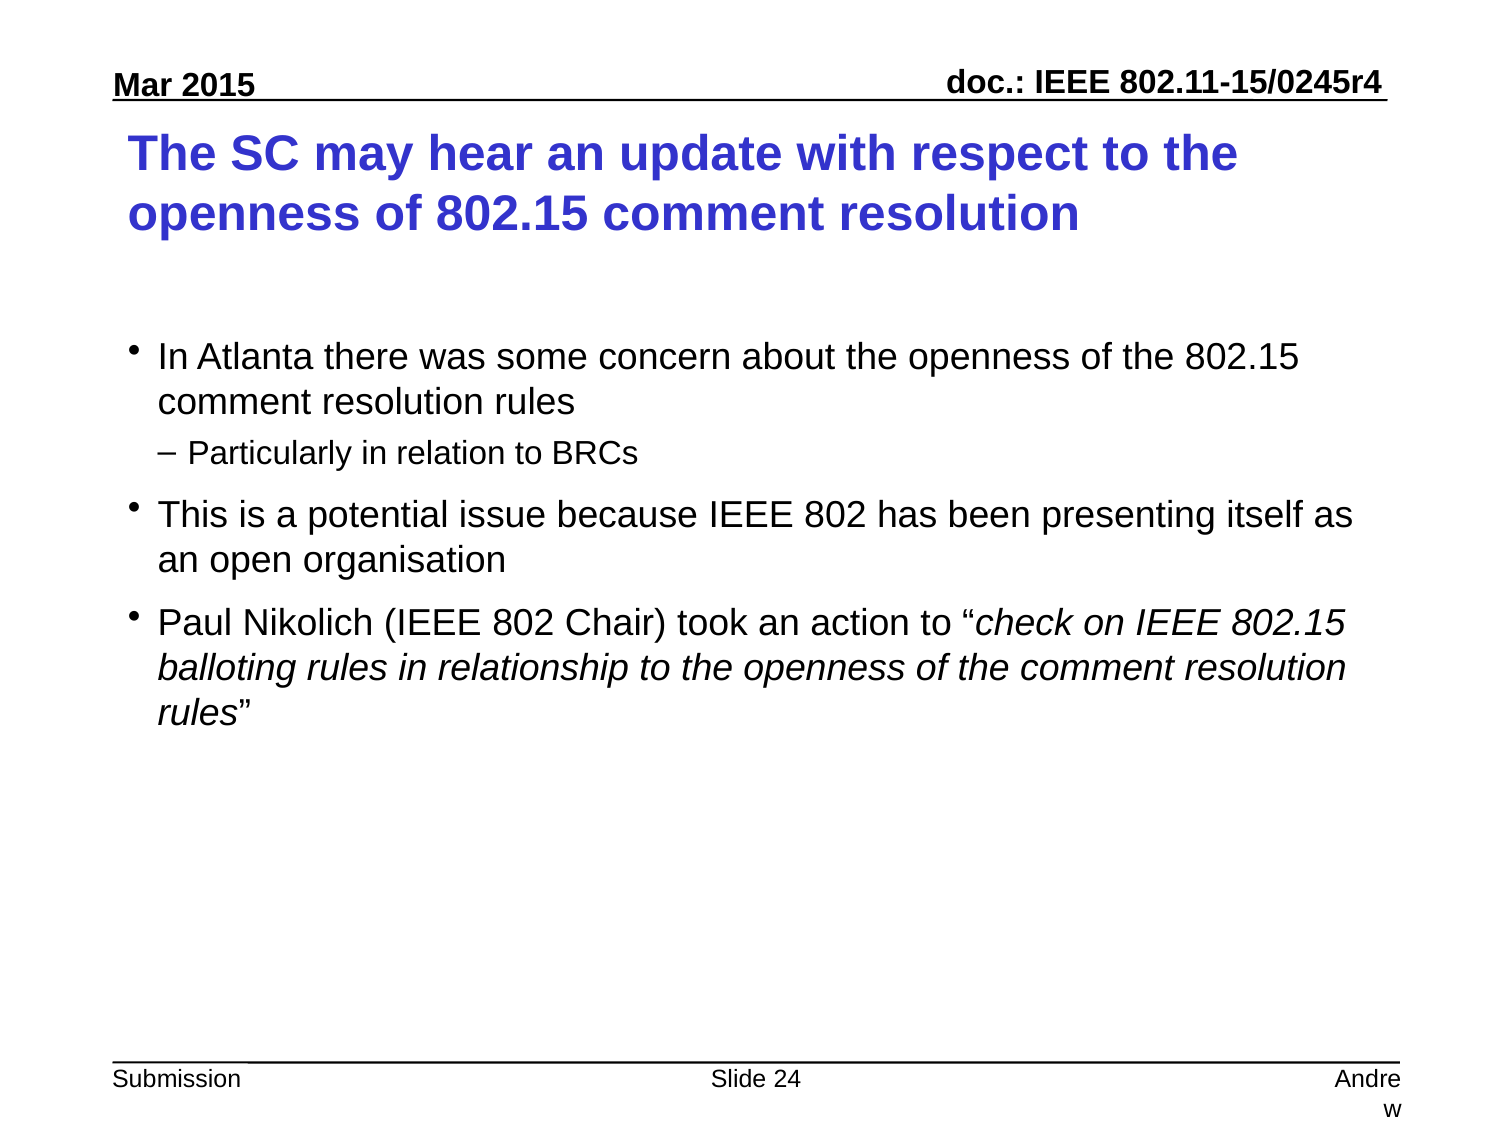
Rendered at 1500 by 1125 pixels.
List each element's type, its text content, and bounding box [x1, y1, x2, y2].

slide_number Slide 24 [709, 1061, 803, 1093]
footer Andrew Myles, Cisco [1320, 1061, 1402, 1093]
list In Atlanta there was some concern about the openness of the 802.15 comment resolution rules Particularly in relation to BRCs This is a potential issue because IEEE 802 has been presenting itself as an open organisation Paul Nikolich (IEEE 802 Chair) took an action to “check on IEEE 802.15 balloting rules in relationship to the openness of the comment resolution rules” [112, 324, 1388, 1000]
title The SC may hear an update with respect to the openness of 802.15 comment resolution [112, 112, 1388, 288]
